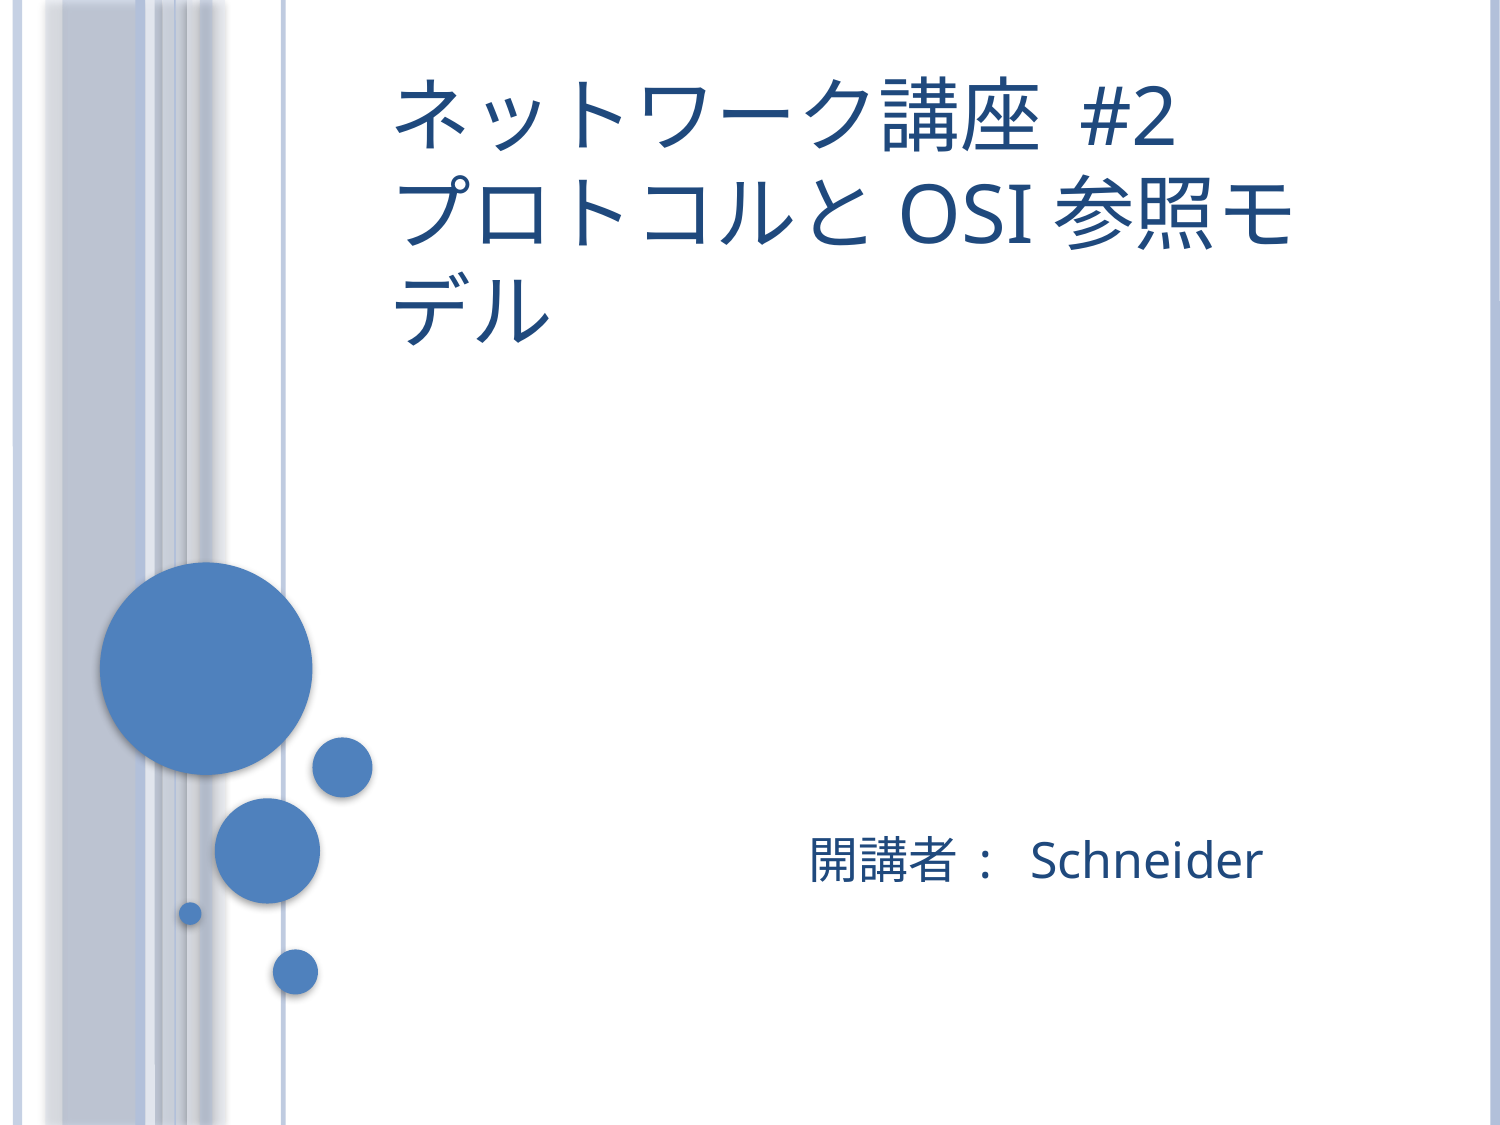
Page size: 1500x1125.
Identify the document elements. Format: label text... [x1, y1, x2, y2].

title ネットワーク講座 #2 プロトコルとOSI参照モデル [375, 54, 1388, 366]
subtitle 開講者: Schneider [643, 820, 1388, 1046]
